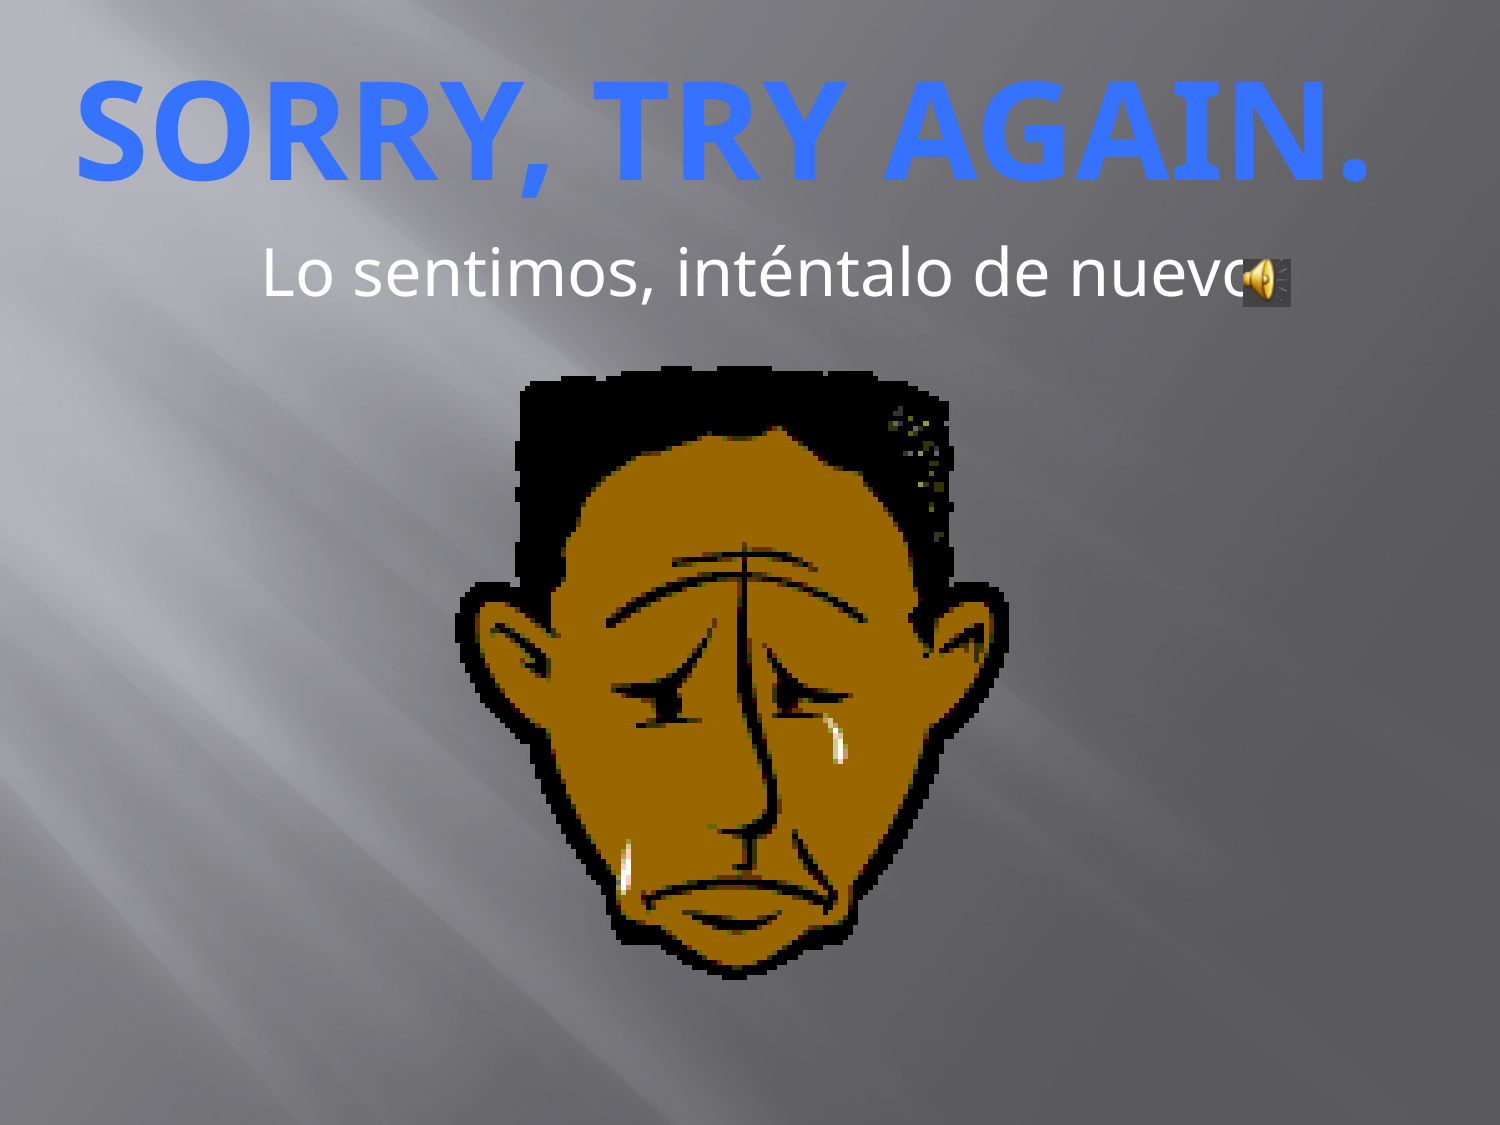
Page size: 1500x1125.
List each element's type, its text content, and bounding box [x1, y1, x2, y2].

text_box Sorry, try again. [57, 35, 1427, 216]
text_box Lo sentimos, inténtalo de nuevo [245, 222, 1278, 318]
picture [1241, 257, 1293, 309]
picture [409, 351, 1055, 997]
